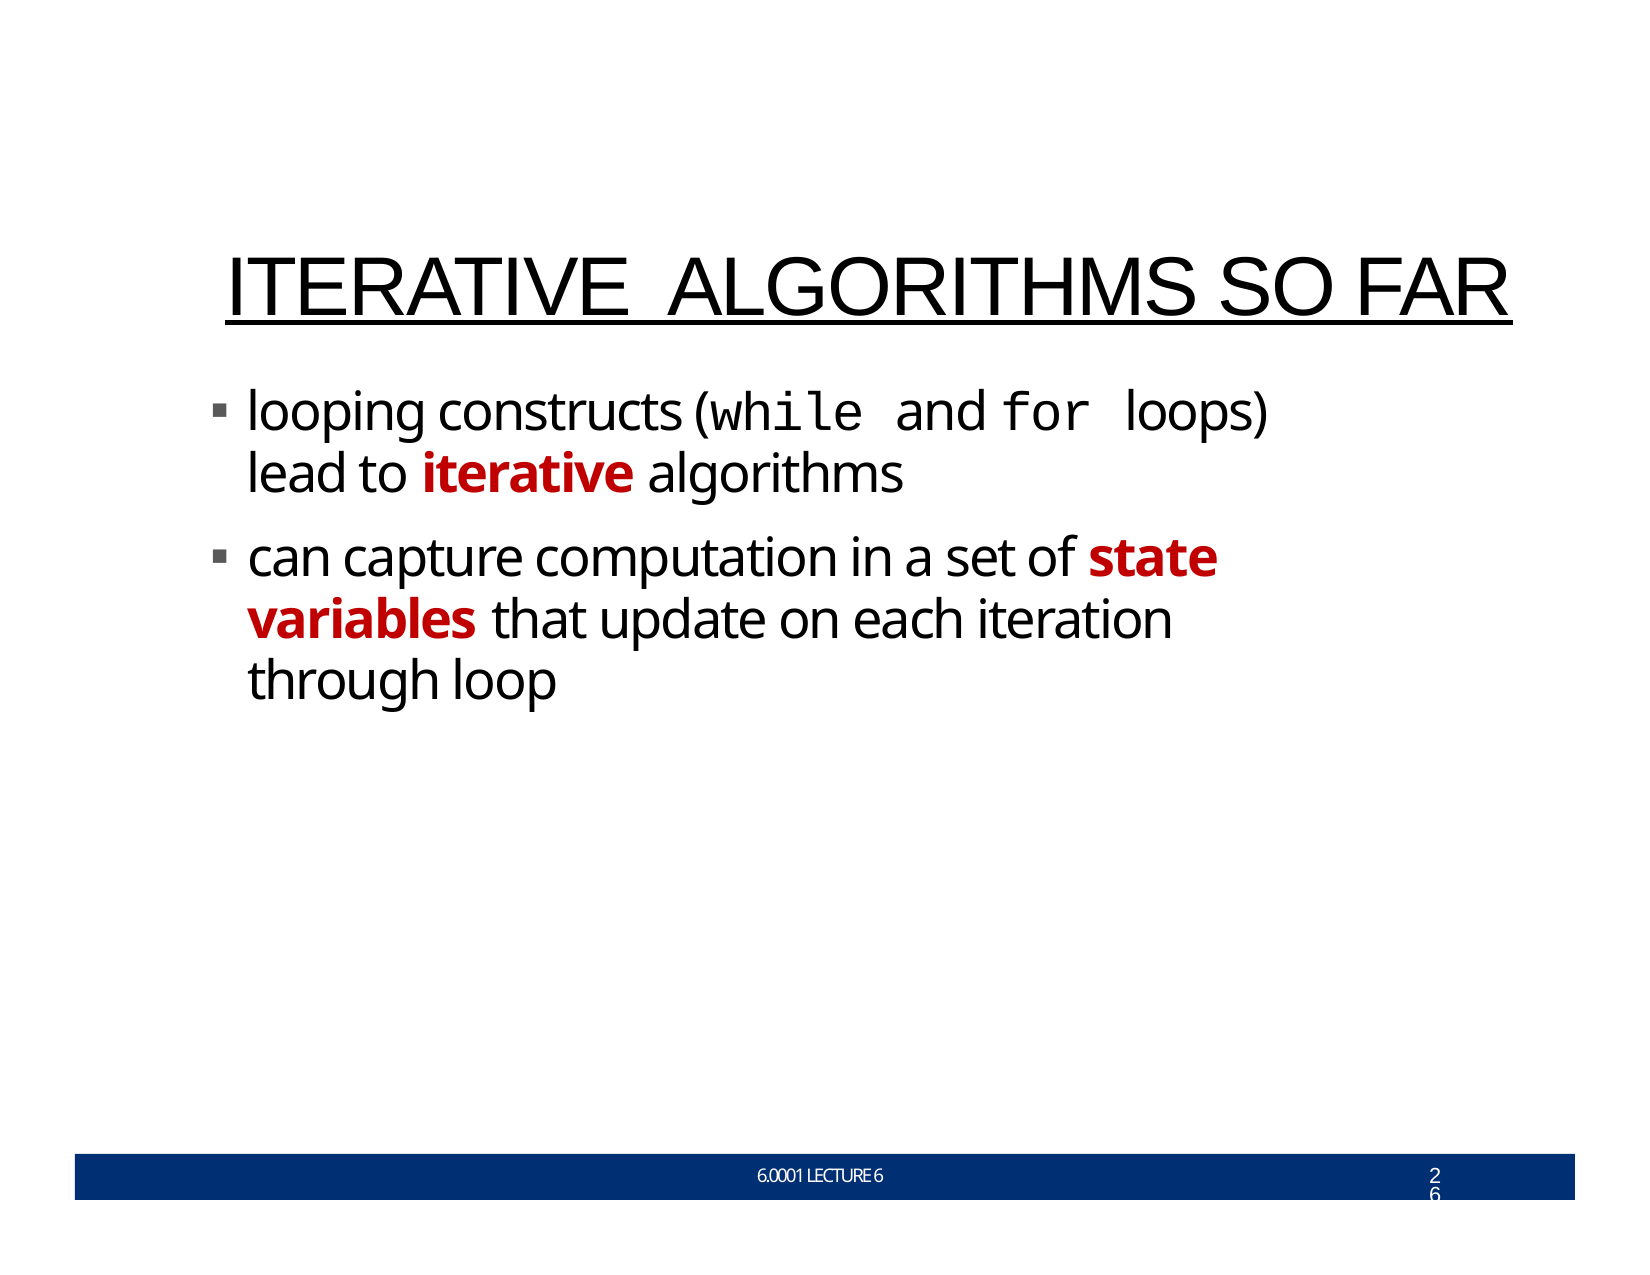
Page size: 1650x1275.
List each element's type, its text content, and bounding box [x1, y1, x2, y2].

title ITERATIVE ALGORITHMS SO FAR [222, 230, 1588, 446]
text_box 26 [1425, 1165, 1450, 1189]
text_box looping constructs (while and for loops) lead to iterative algorithms can capture computation in a set of state variables that update on each iteration through loop [207, 377, 1372, 711]
footer 6.0001 LECTURE 6 [754, 1162, 897, 1275]
